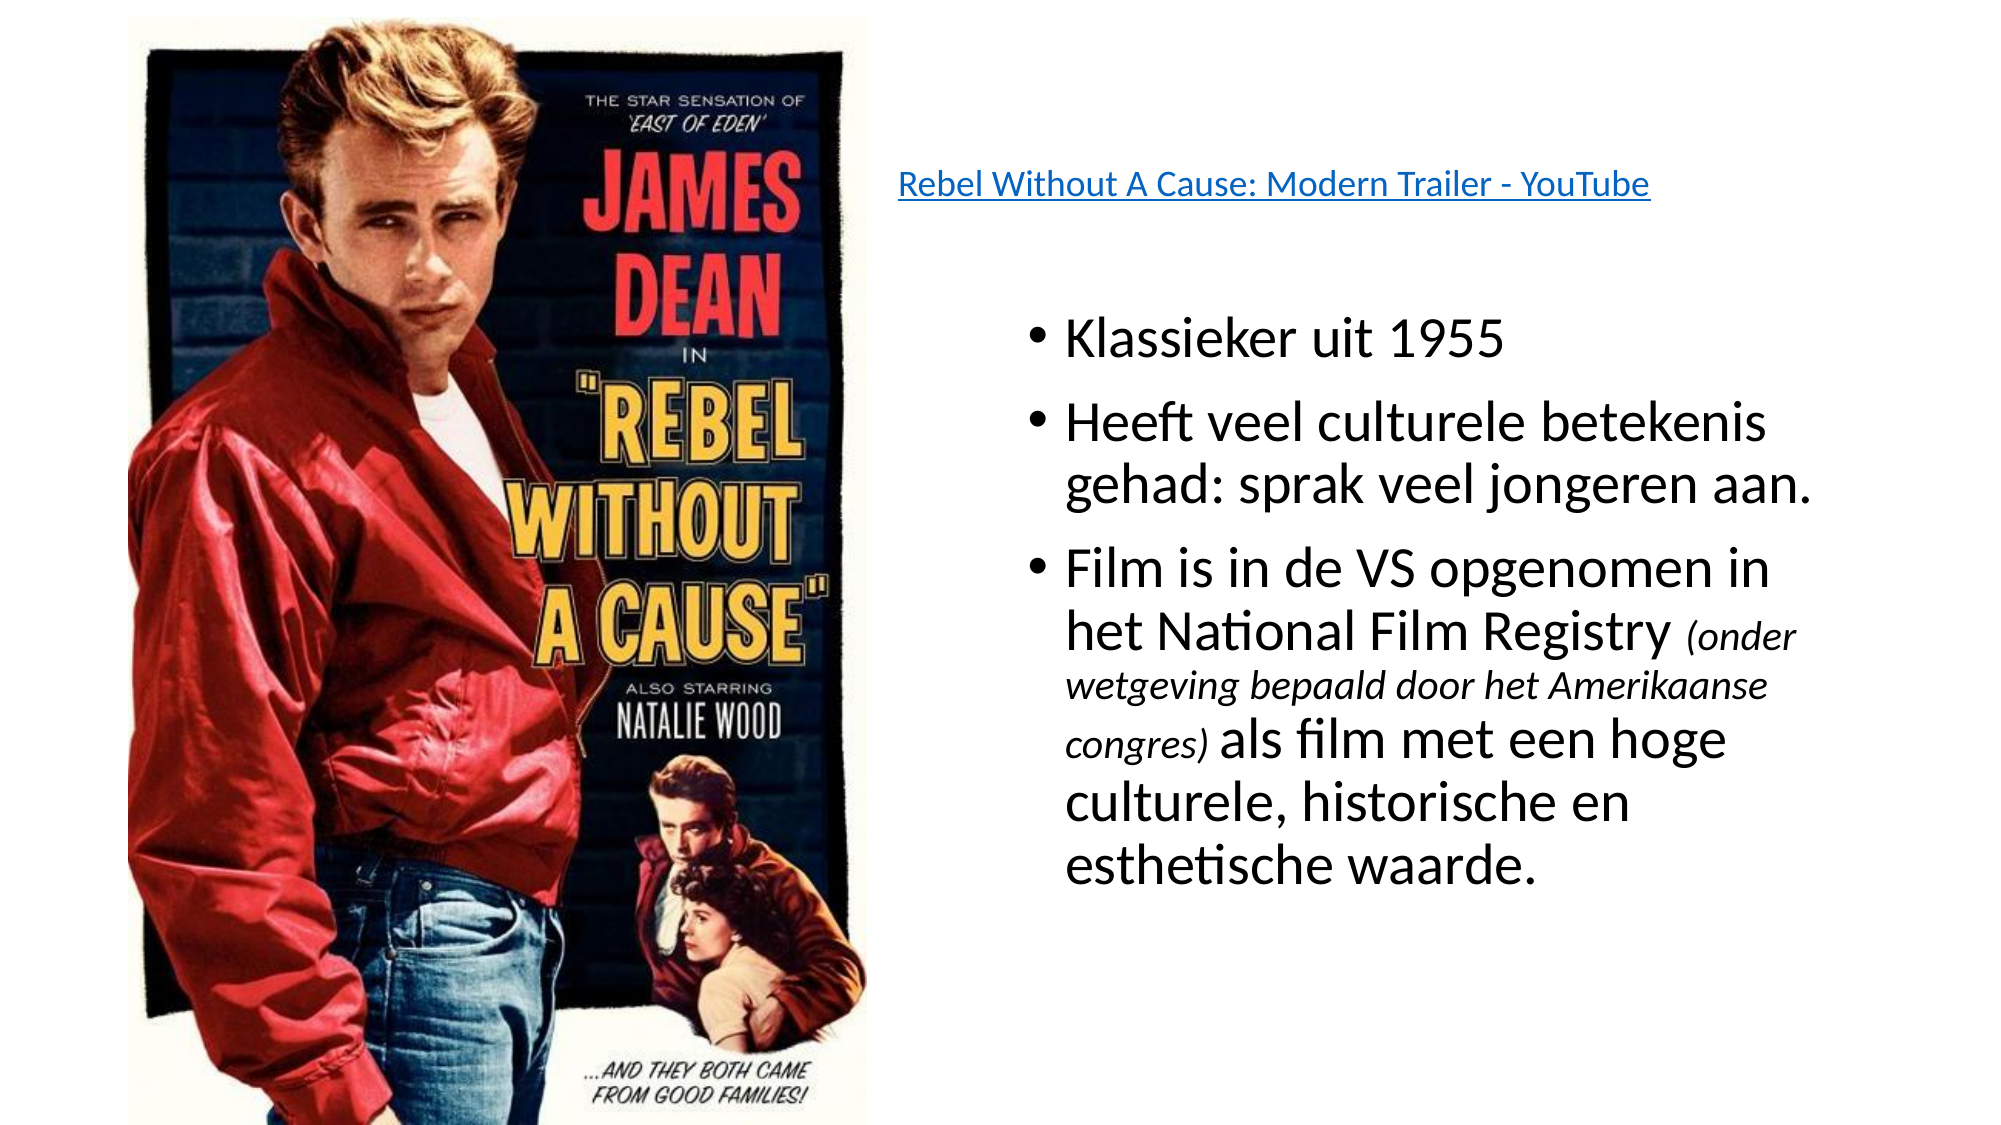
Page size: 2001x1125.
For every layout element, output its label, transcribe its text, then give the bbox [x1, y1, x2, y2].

text_box Rebel Without A Cause: Modern Trailer - YouTube [883, 151, 1666, 212]
list Klassieker uit 1955 Heeft veel culturele betekenis gehad: sprak veel jongeren aan. Film is in de VS opgenomen in het National Film Registry (onder wetgeving bepaald door het Amerikaanse congres) als film met een hoge culturele, historische en esthetische waarde. [1012, 299, 1863, 1014]
picture [127, 17, 867, 1125]
